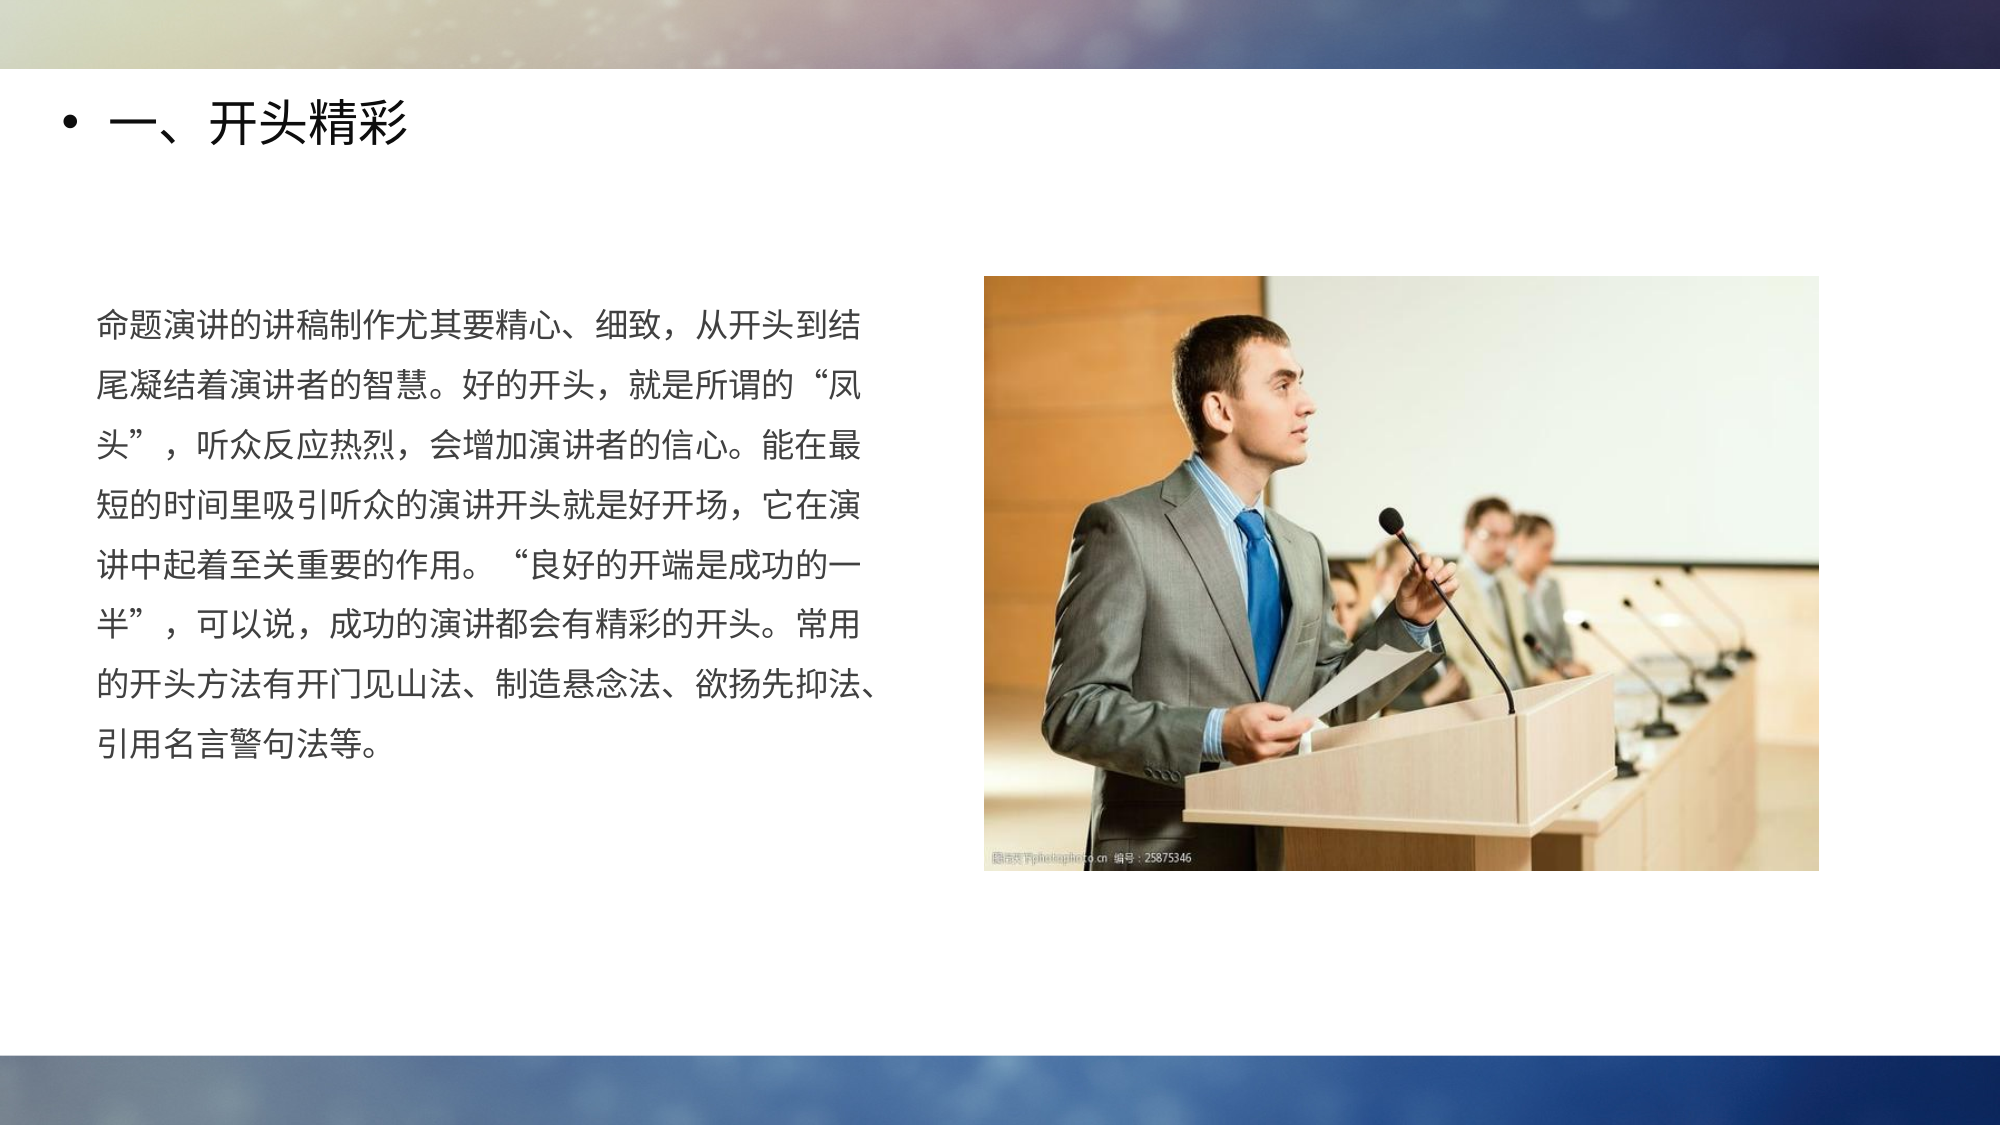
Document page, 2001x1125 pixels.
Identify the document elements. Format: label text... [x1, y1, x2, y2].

picture [0, 1056, 2000, 1125]
picture [0, 0, 2000, 69]
text_box 一、开头精彩 [46, 84, 794, 160]
picture [984, 276, 1819, 871]
text_box 命题演讲的讲稿制作尤其要精心、细致，从开头到结尾凝结着演讲者的智慧。好的开头，就是所谓的“凤头”，听众反应热烈，会增加演讲者的信心。能在最短的时间里吸引听众的演讲开头就是好开场，它在演讲中起着至关重要的作用。“良好的开端是成功的一半”，可以说，成功的演讲都会有精彩的开头。常用的开头方法有开门见山法、制造悬念法、欲扬先抑法、引用名言警句法等。 [81, 276, 908, 771]
